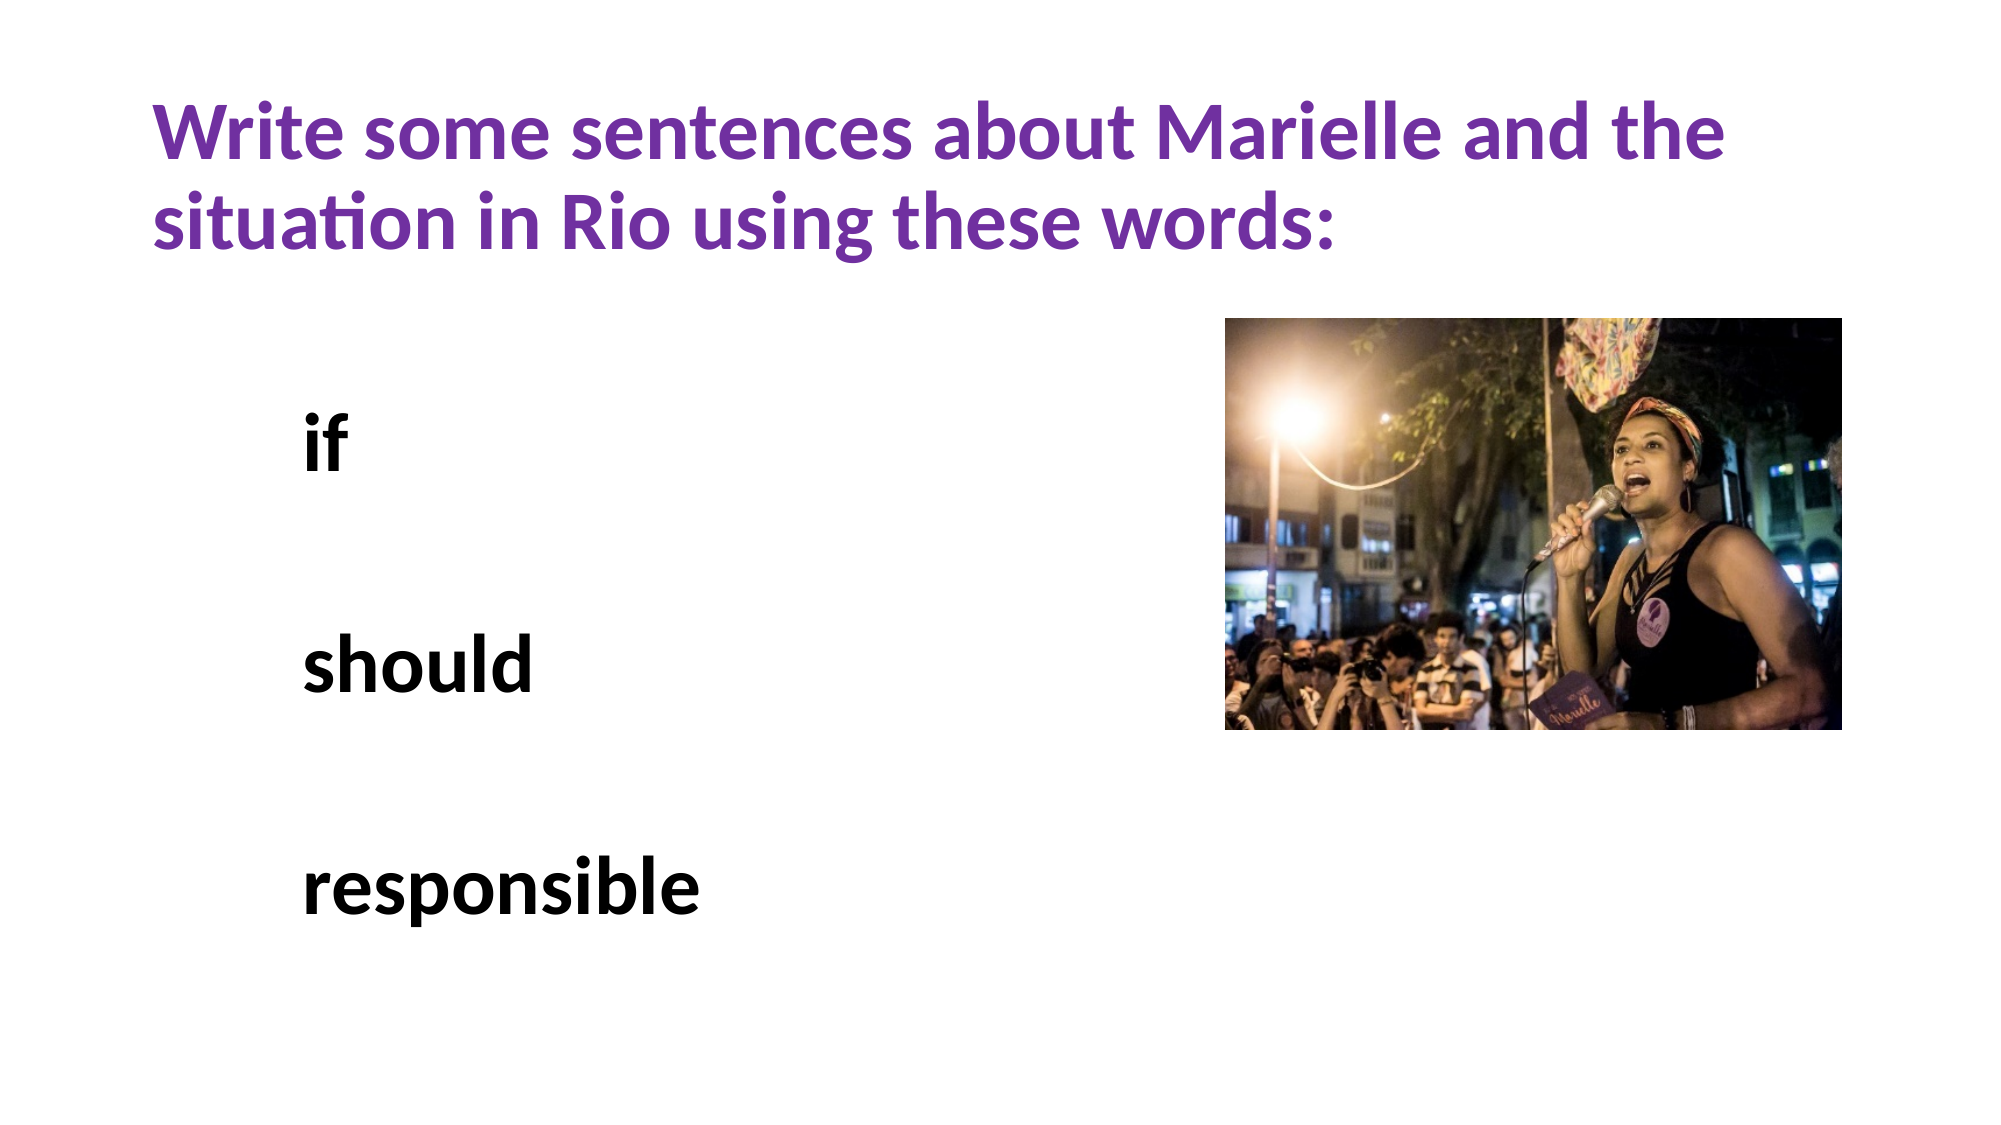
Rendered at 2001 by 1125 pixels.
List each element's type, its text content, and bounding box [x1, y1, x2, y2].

picture [1225, 318, 1842, 730]
list Write some sentences about Marielle and the situation in Rio using these words: if should responsible [137, 80, 1863, 1014]
